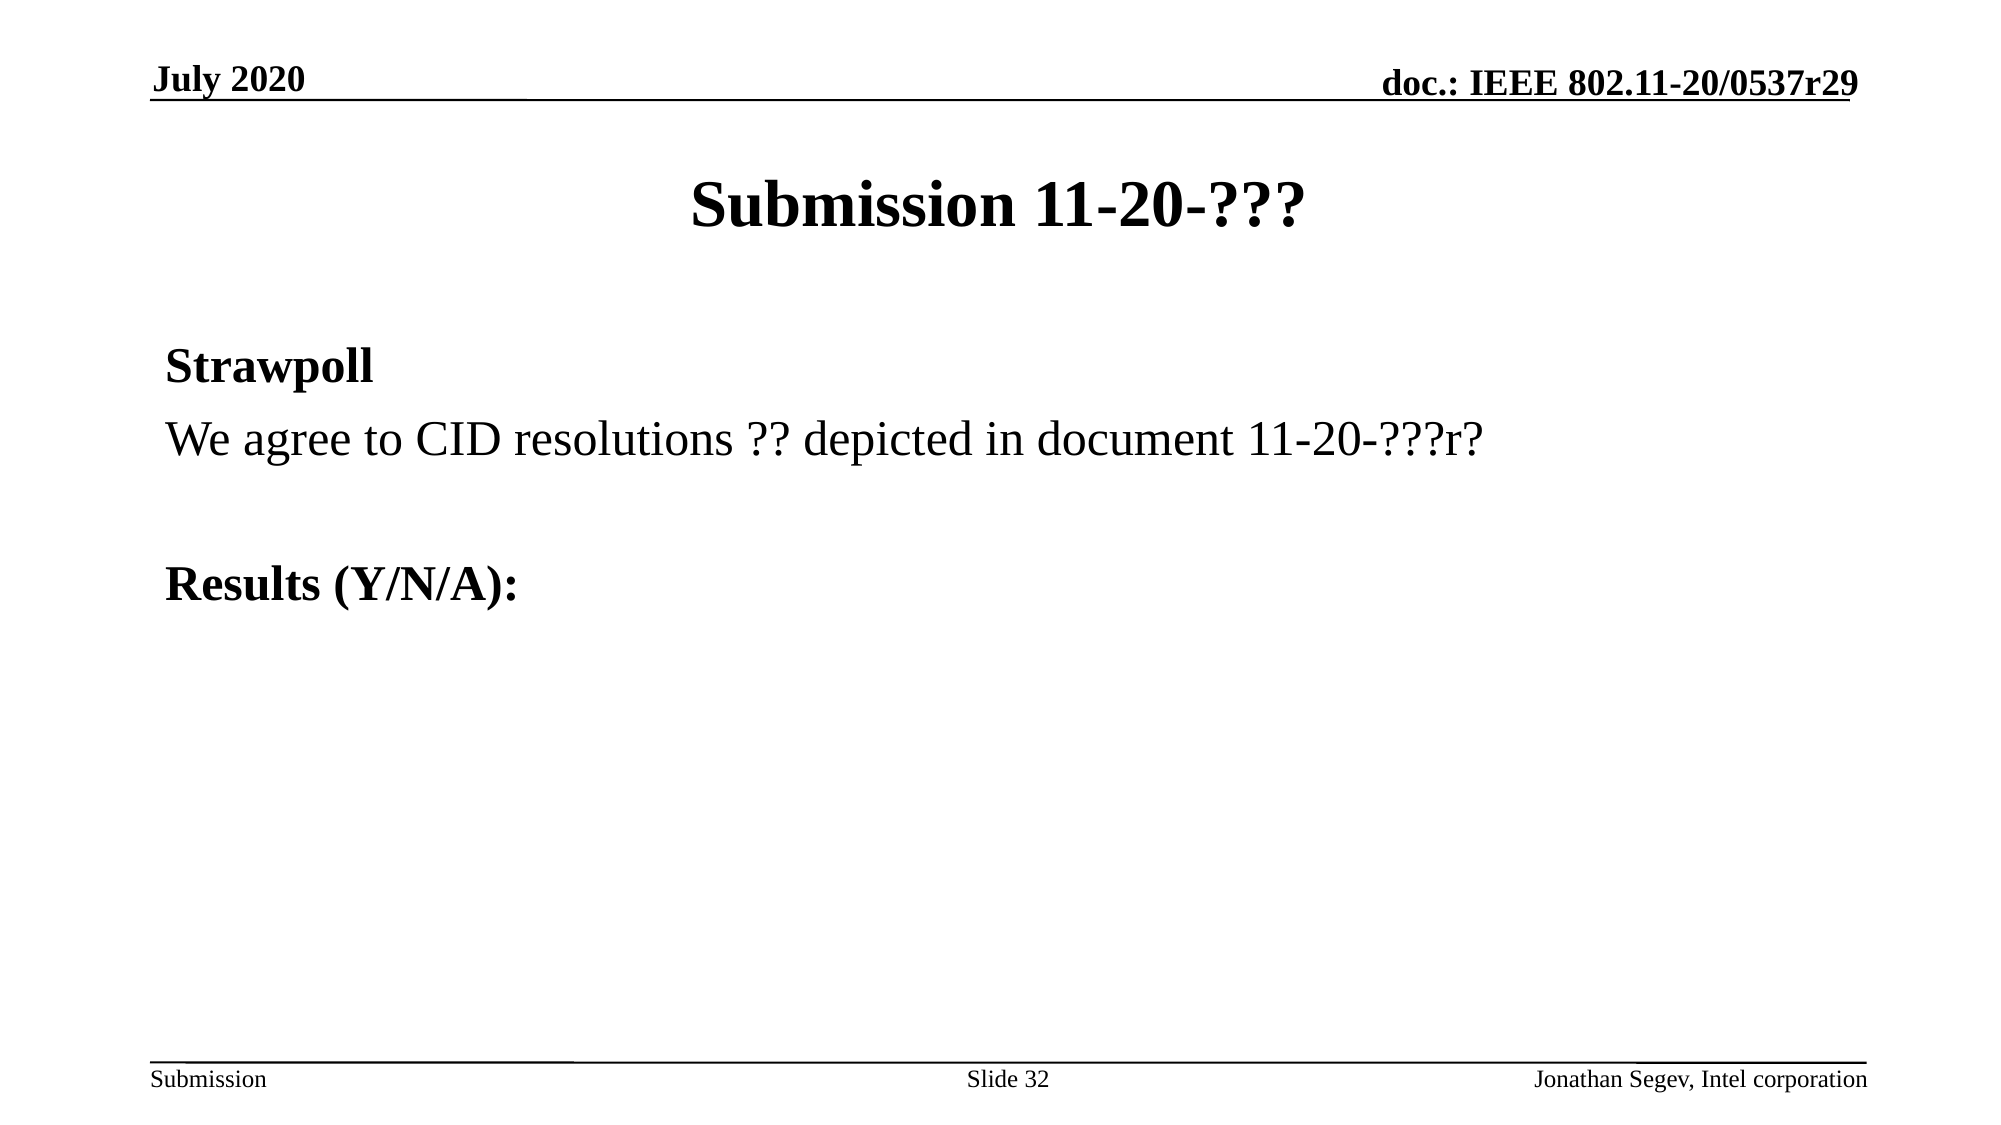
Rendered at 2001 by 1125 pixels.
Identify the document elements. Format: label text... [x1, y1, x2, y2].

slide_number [152, 54, 563, 100]
slide_number Slide 32 [950, 1061, 1067, 1123]
footer Jonathan Segev, Intel corporation [1171, 1061, 1869, 1093]
title Submission 11-20-??? [149, 112, 1850, 288]
list Strawpoll We agree to CID resolutions ?? depicted in document 11-20-???r? Results (Y/N/A): [149, 324, 1850, 1000]
